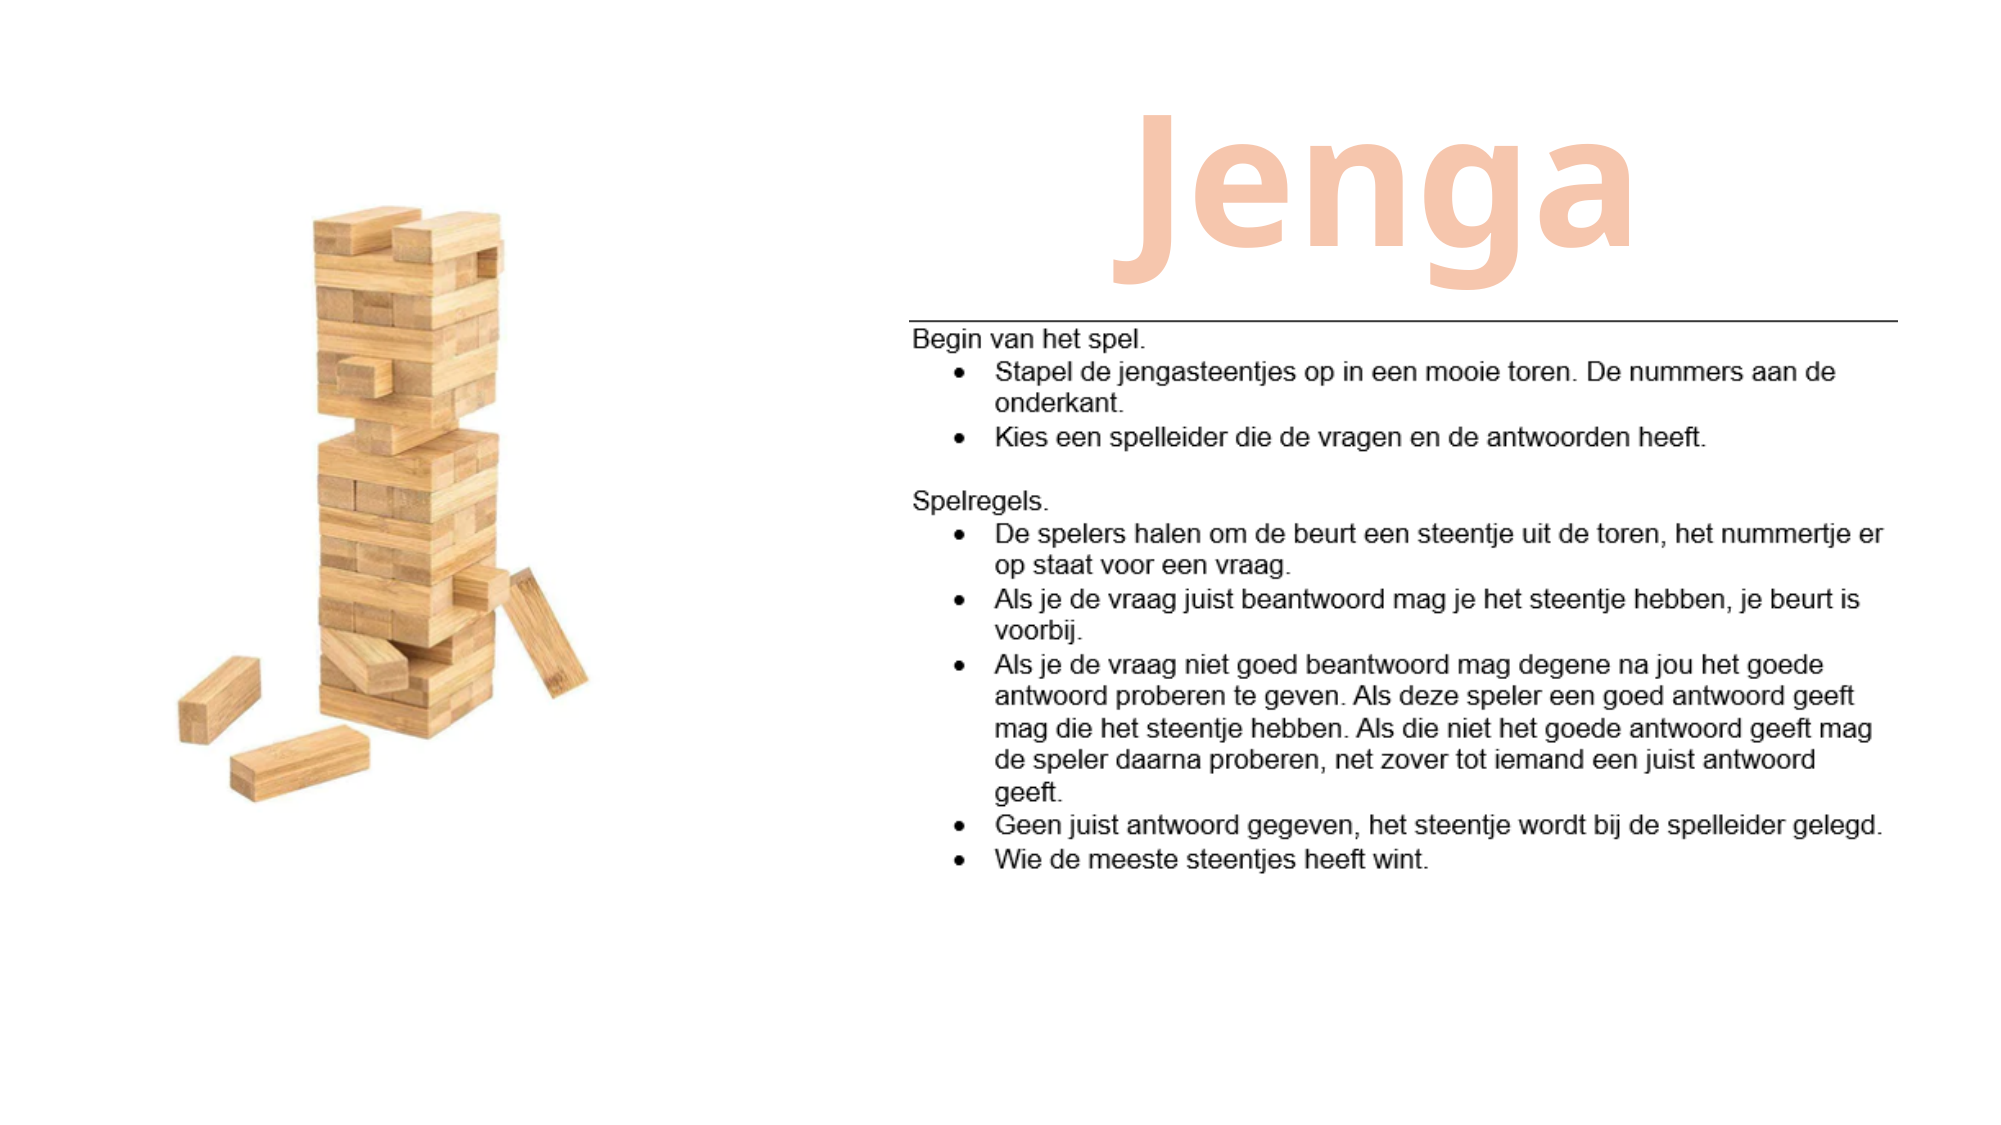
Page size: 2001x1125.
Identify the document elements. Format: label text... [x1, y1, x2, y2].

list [909, 318, 1898, 895]
text_box Jenga [1112, 55, 1688, 291]
picture [107, 160, 651, 817]
